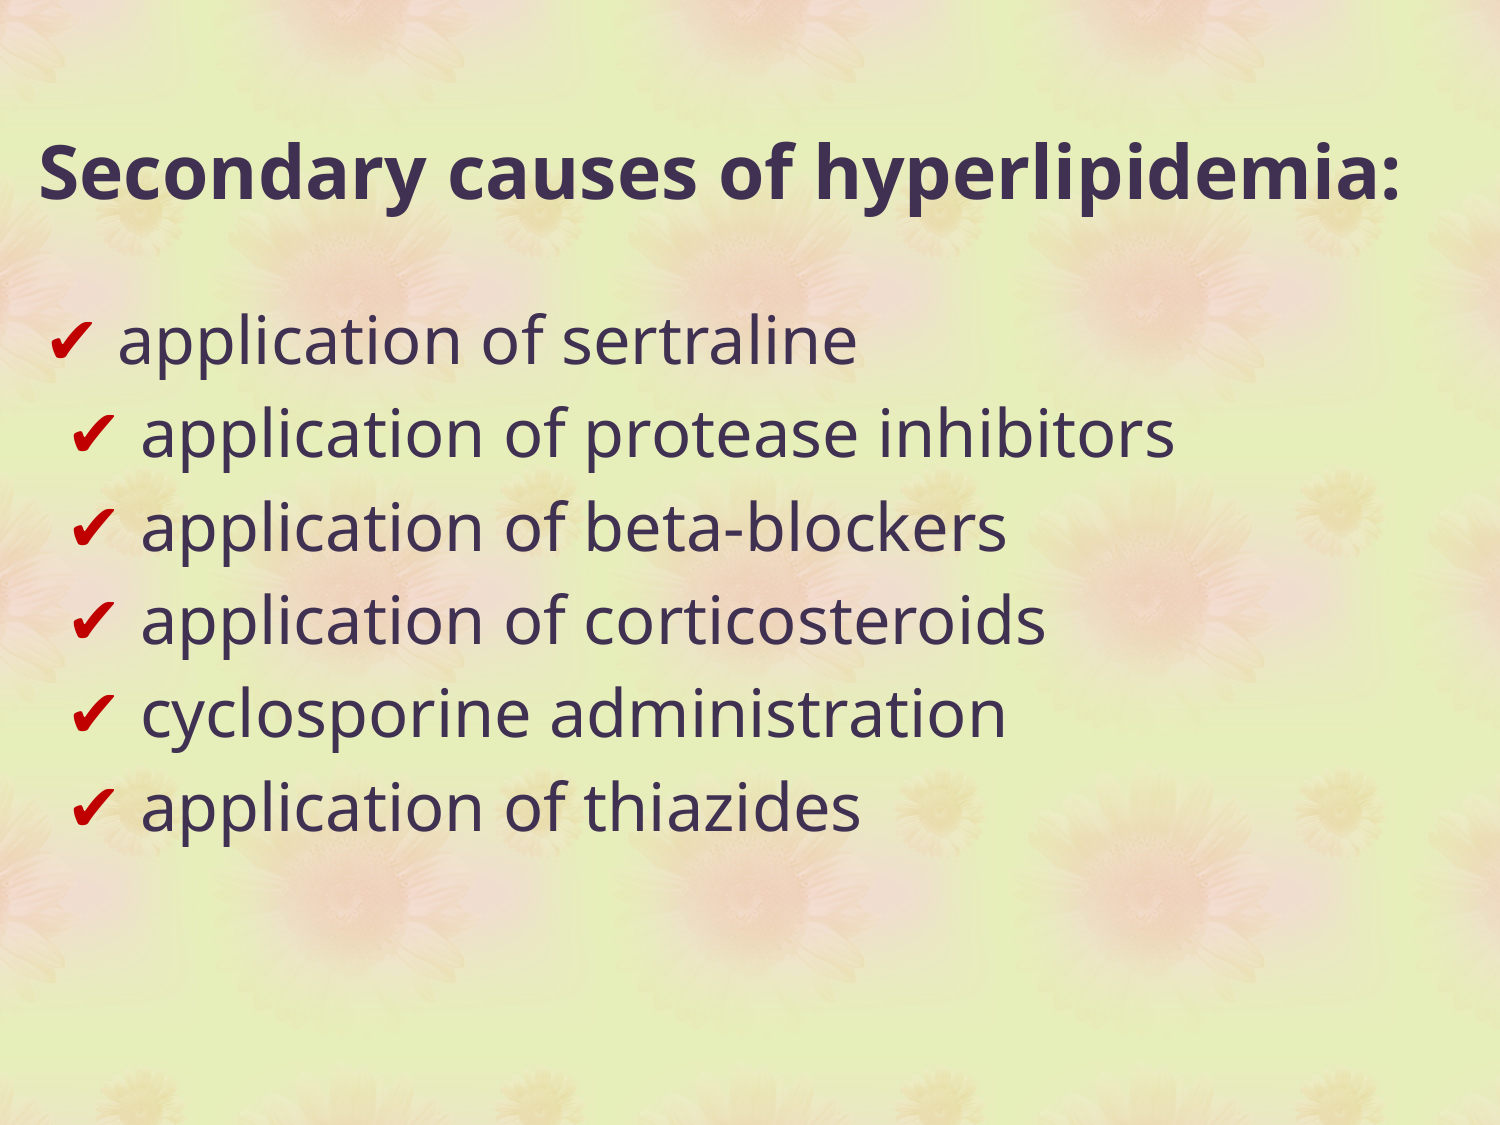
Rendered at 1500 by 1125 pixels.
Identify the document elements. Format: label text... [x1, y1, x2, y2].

picture [0, 0, 1500, 1125]
subtitle Secondary causes of hyperlipidemia: ✔ application of sertraline ✔ application of protease inhibitors ✔ application of beta-blockers ✔ application of corticosteroids ✔ cyclosporine administration ✔ application of thiazides [0, 117, 1442, 405]
